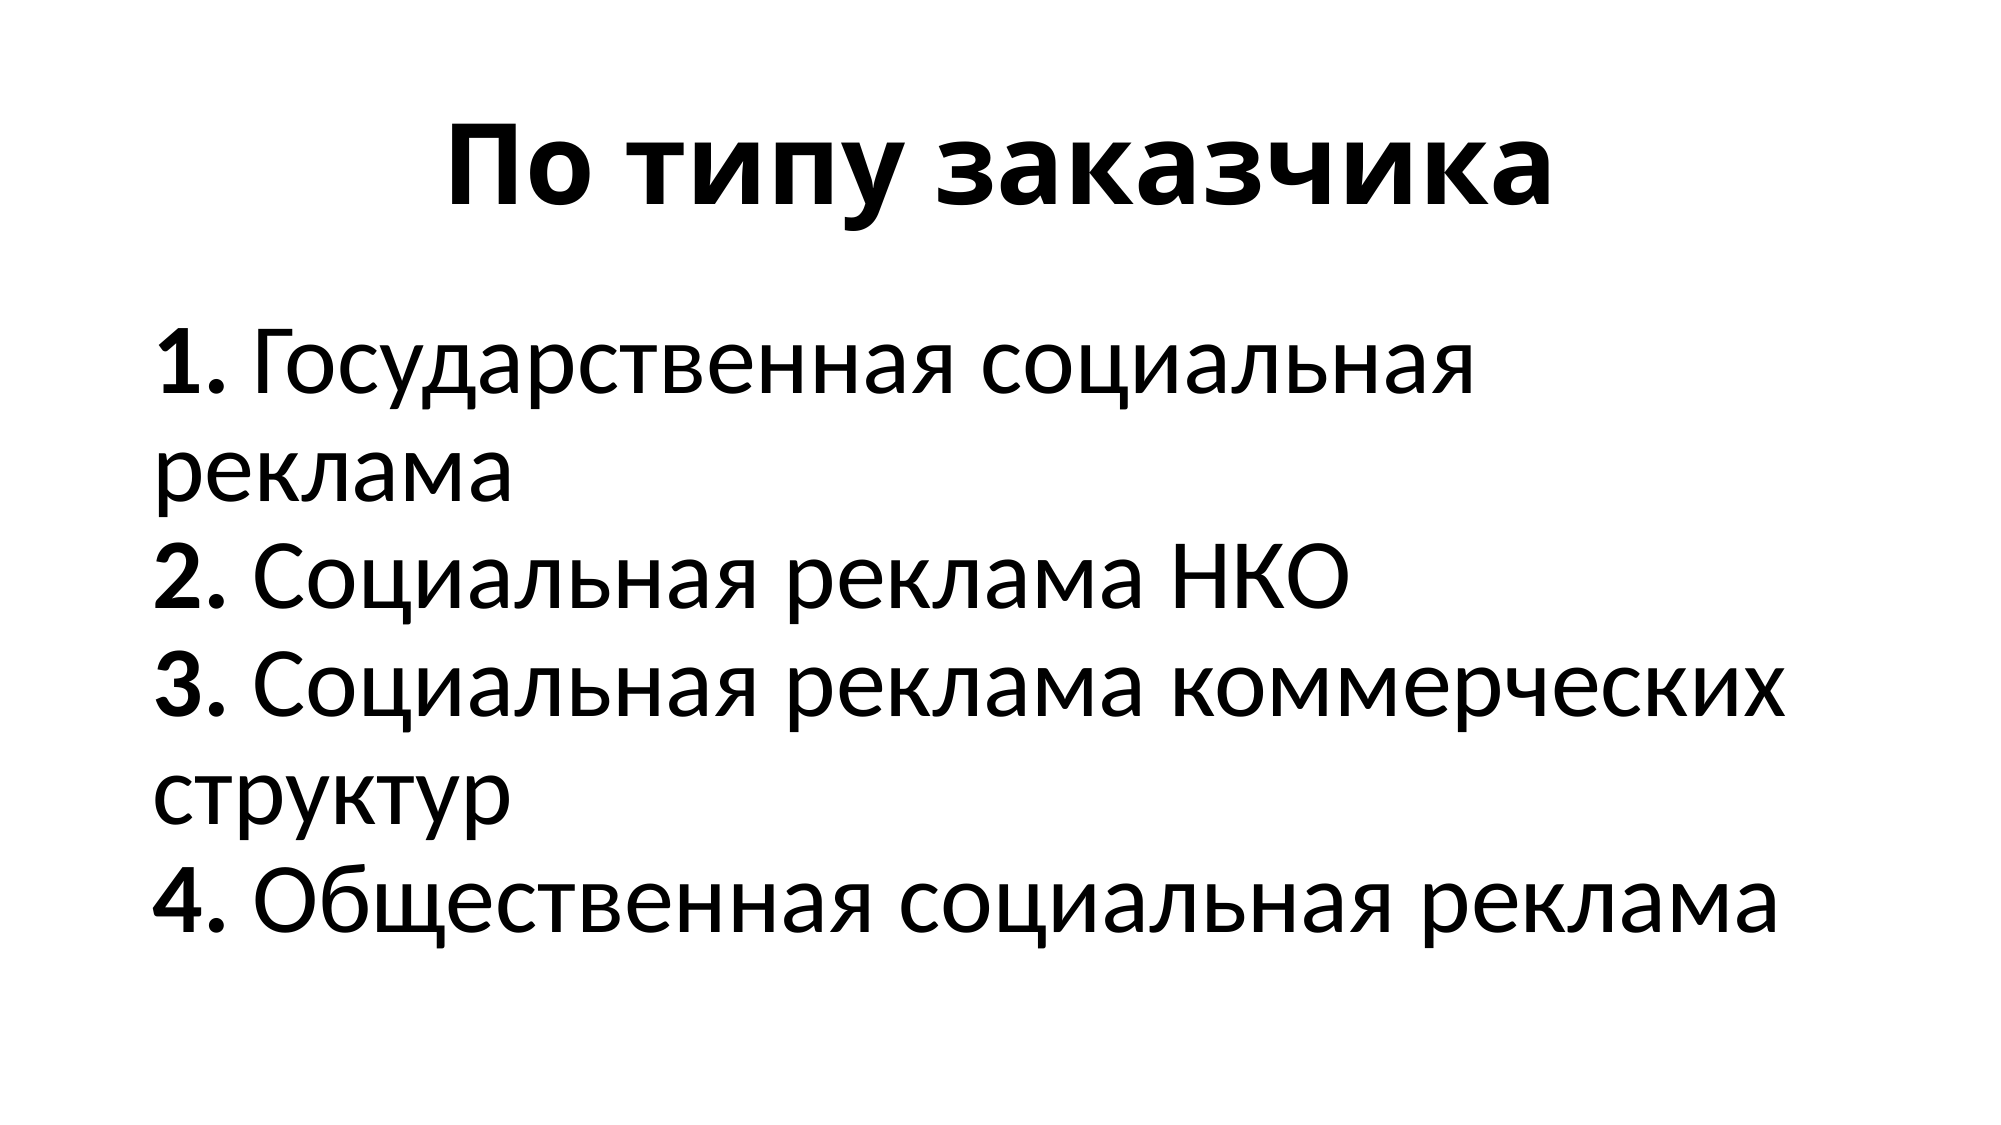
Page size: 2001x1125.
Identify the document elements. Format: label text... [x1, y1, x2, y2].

list 1. Государственная социальная реклама 2. Социальная реклама НКO 3. Социальная реклама коммерческих структур 4. Общественная социальная реклама [137, 299, 1863, 1014]
title Пo типу заказчика [137, 59, 1863, 278]
